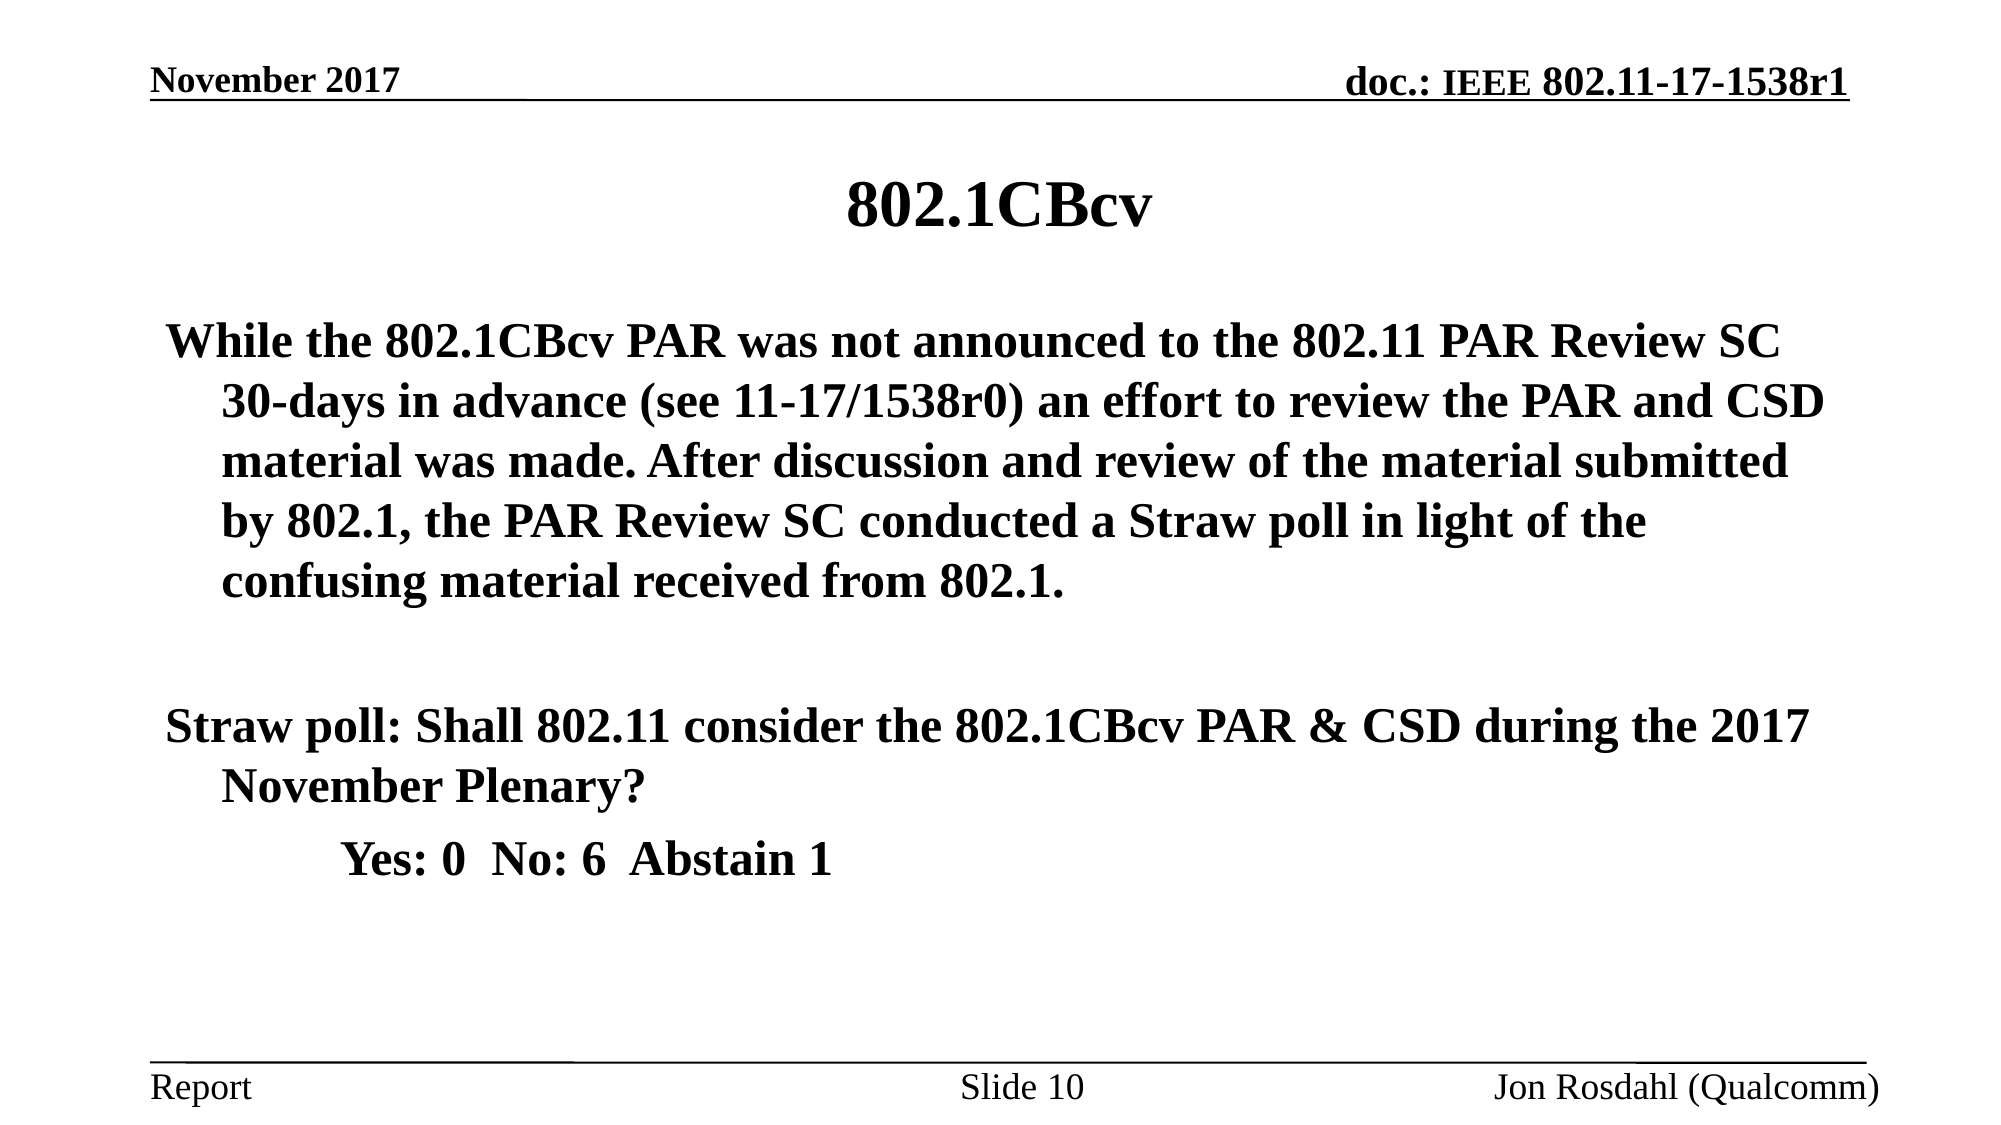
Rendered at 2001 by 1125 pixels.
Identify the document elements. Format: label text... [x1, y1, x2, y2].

slide_number Slide 10 [950, 1061, 1095, 1125]
footer Jon Rosdahl (Qualcomm) [1436, 1061, 1881, 1108]
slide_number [149, 49, 431, 100]
title 802.1CBcv [149, 112, 1850, 288]
list While the 802.1CBcv PAR was not announced to the 802.11 PAR Review SC 30-days in advance (see 11-17/1538r0) an effort to review the PAR and CSD material was made. After discussion and review of the material submitted by 802.1, the PAR Review SC conducted a Straw poll in light of the confusing material received from 802.1. Straw poll: Shall 802.11 consider the 802.1CBcv PAR & CSD during the 2017 November Plenary? Yes: 0 No: 6 Abstain 1 [149, 299, 1850, 1000]
